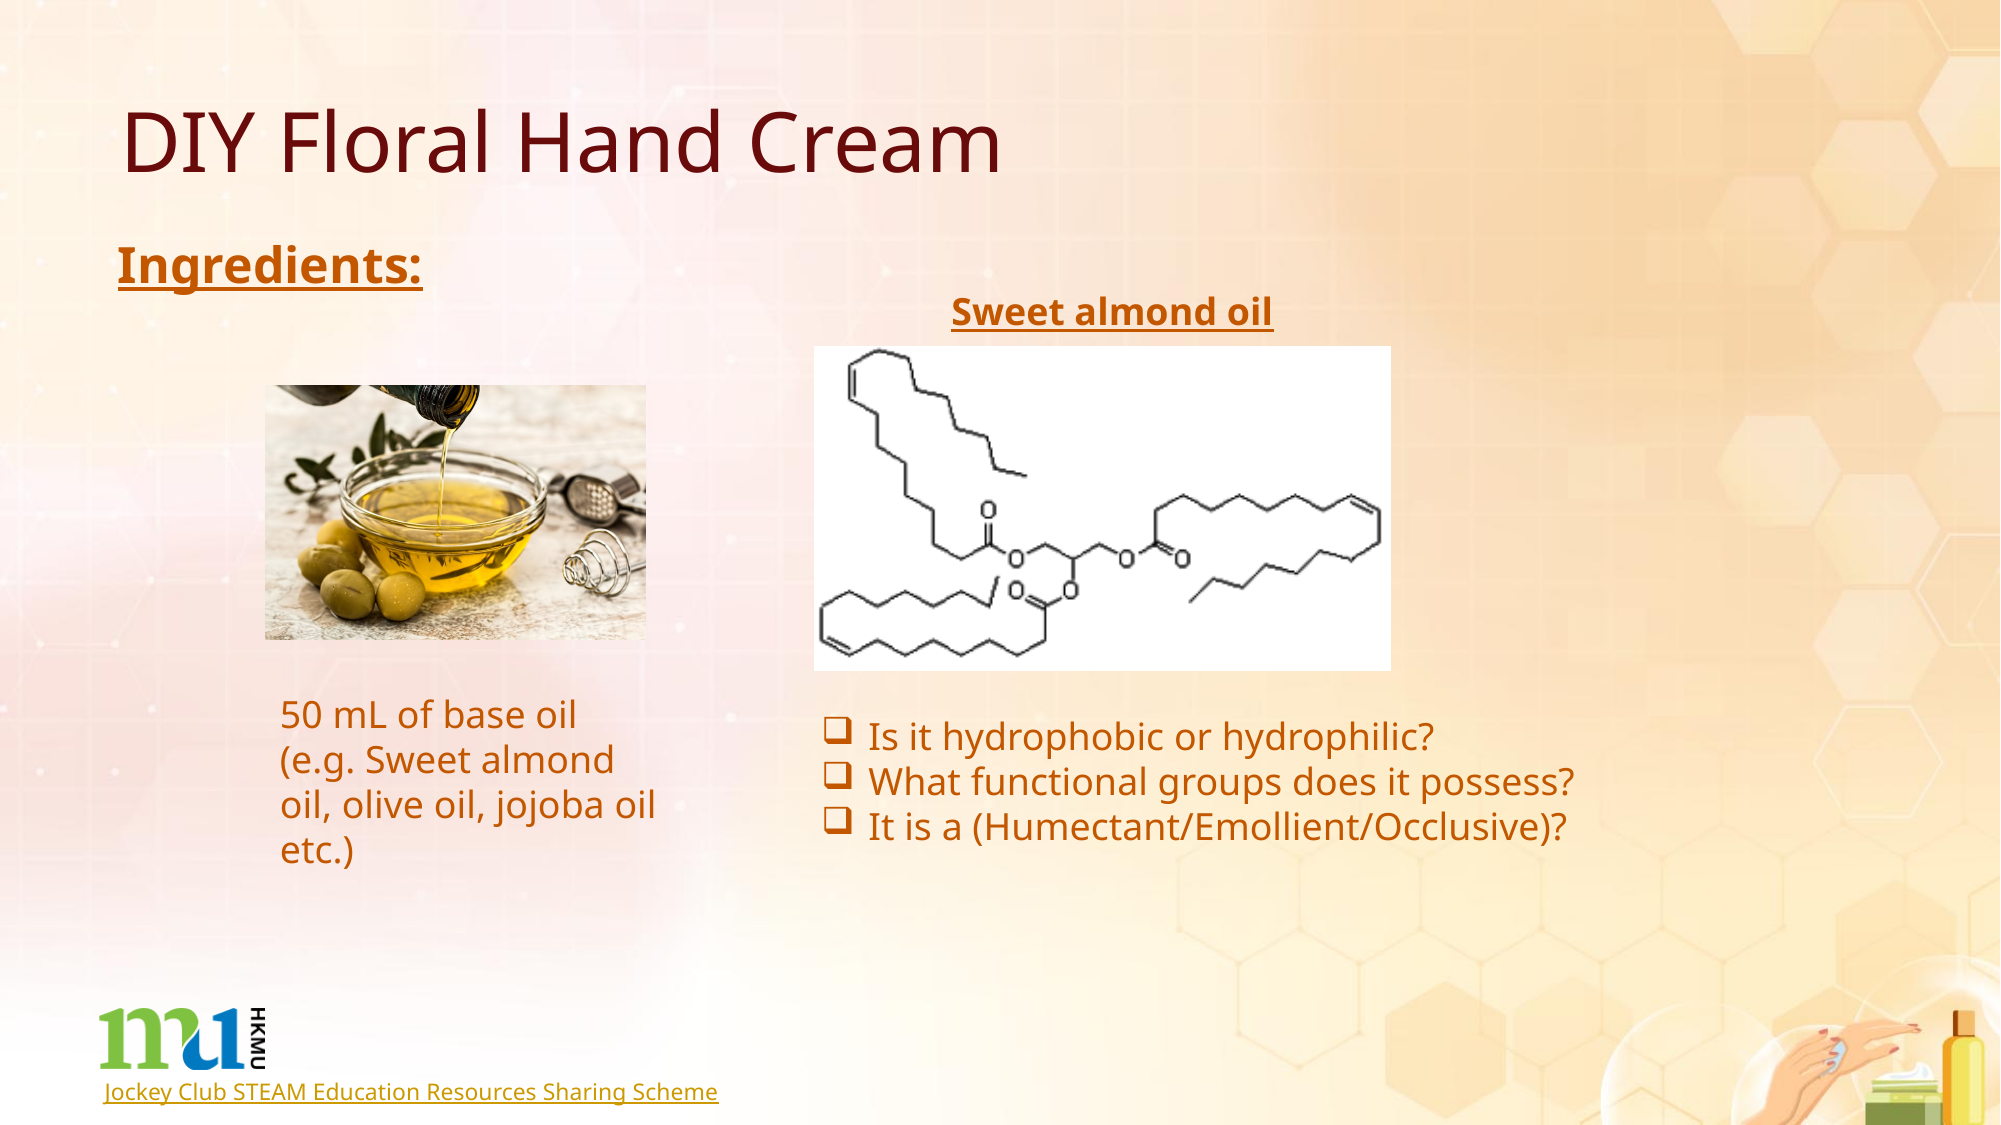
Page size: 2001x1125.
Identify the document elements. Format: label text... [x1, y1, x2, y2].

text_box Is it hydrophobic or hydrophilic? What functional groups does it possess? It is a (Humectant/Emollient/Occlusive)? [806, 706, 1591, 856]
text_box 50 mL of base oil (e.g. Sweet almond oil, olive oil, jojoba oil etc.) [265, 683, 683, 924]
text_box Sweet almond oil [936, 280, 1289, 341]
text_box Ingredients: [103, 225, 438, 301]
picture [0, 0, 2001, 1125]
title DIY Floral Hand Cream [99, 45, 1900, 233]
